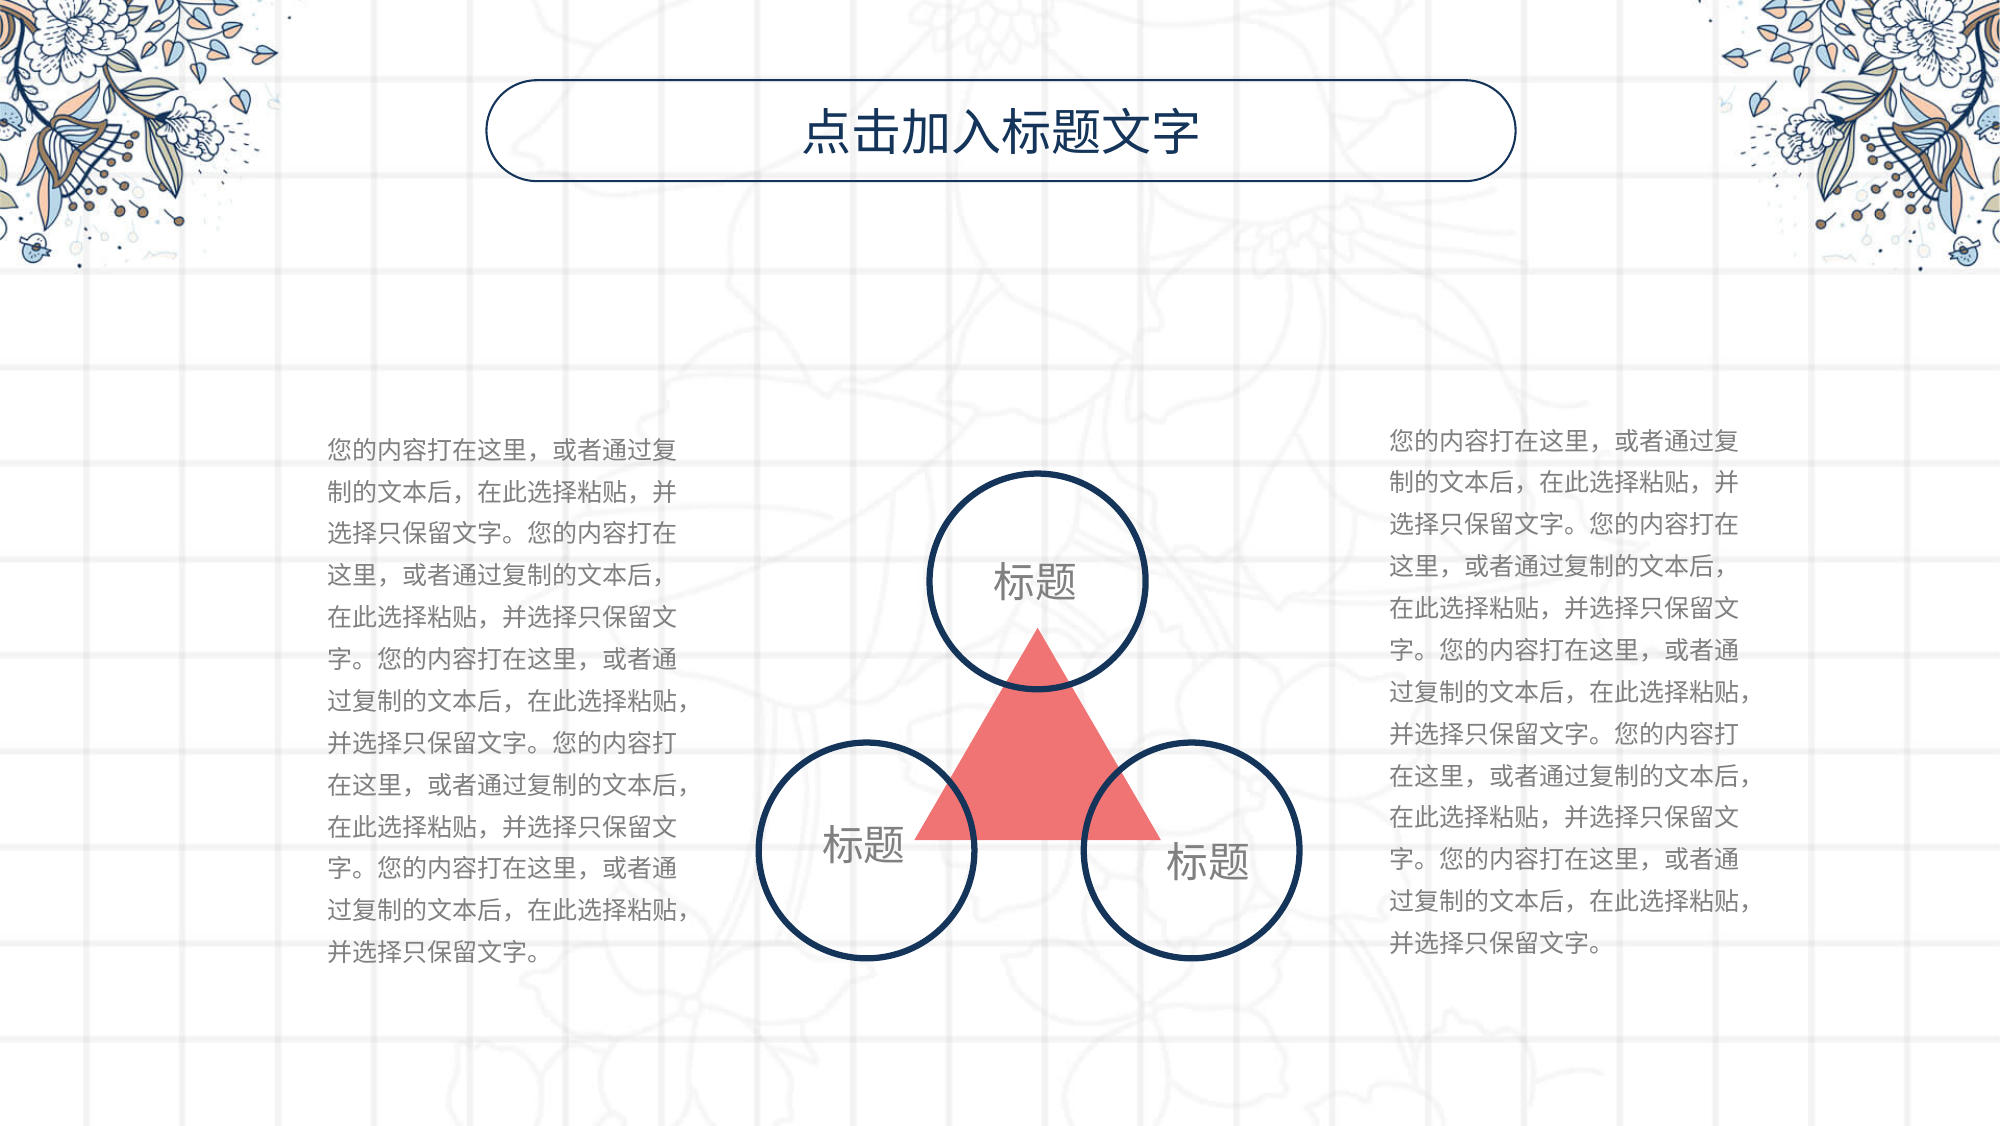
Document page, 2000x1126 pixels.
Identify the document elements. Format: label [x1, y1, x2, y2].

text_box [428, 79, 1574, 182]
text_box [312, 405, 1763, 982]
picture [0, 0, 2000, 1126]
